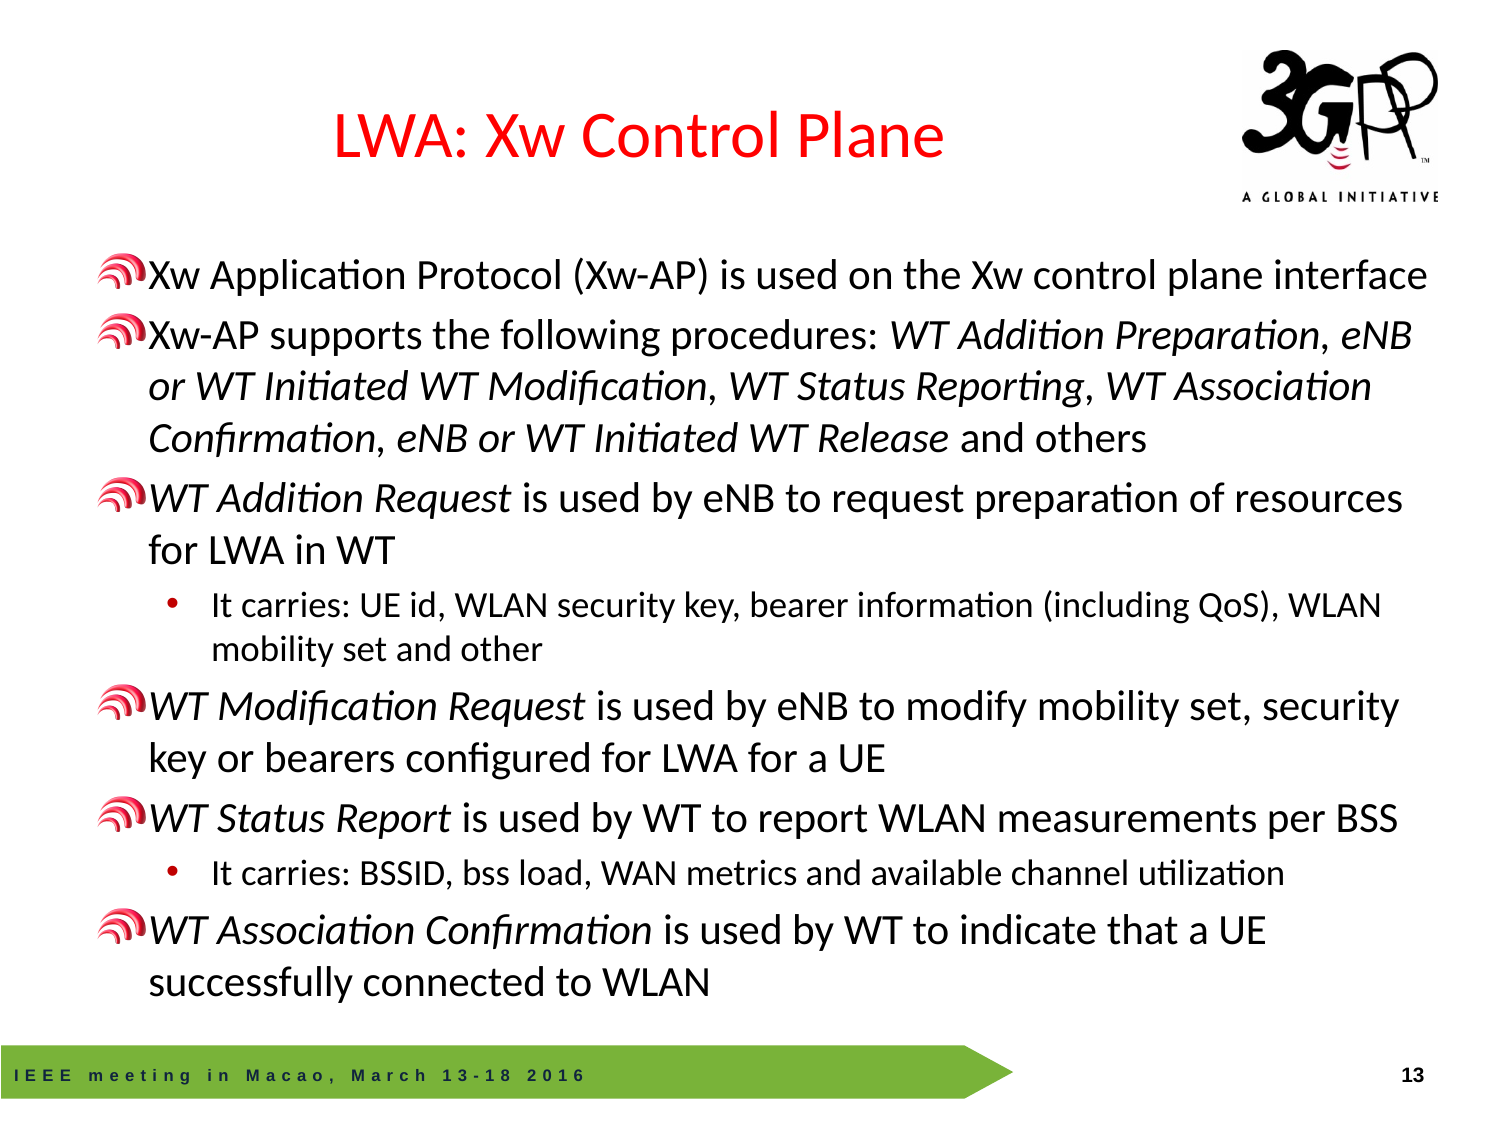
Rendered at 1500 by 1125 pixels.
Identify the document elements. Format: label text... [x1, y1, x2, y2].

picture [94, 794, 136, 836]
picture [94, 906, 136, 948]
picture [94, 682, 136, 724]
picture [94, 475, 136, 516]
picture [1242, 50, 1438, 202]
list Xw Application Protocol (Xw-AP) is used on the Xw control plane interface Xw-AP supports the following procedures: WT Addition Preparation, eNB or WT Initiated WT Modification, WT Status Reporting, WT Association Confirmation, eNB or WT Initiated WT Release and others WT Addition Request is used by eNB to request preparation of resources for LWA in WT It carries: UE id, WLAN security key, bearer information (including QoS), WLAN mobility set and other WT Modification Request is used by eNB to modify mobility set, security key or bearers configured for LWA for a UE WT Status Report is used by WT to report WLAN measurements per BSS It carries: BSSID, bss load, WAN metrics and available channel utilization WT Association Confirmation is used by WT to indicate that a UE successfully connected to WLAN [79, 238, 1456, 1031]
picture [94, 311, 136, 353]
picture [94, 251, 136, 293]
title LWA: Xw Control Plane [80, 37, 1201, 225]
